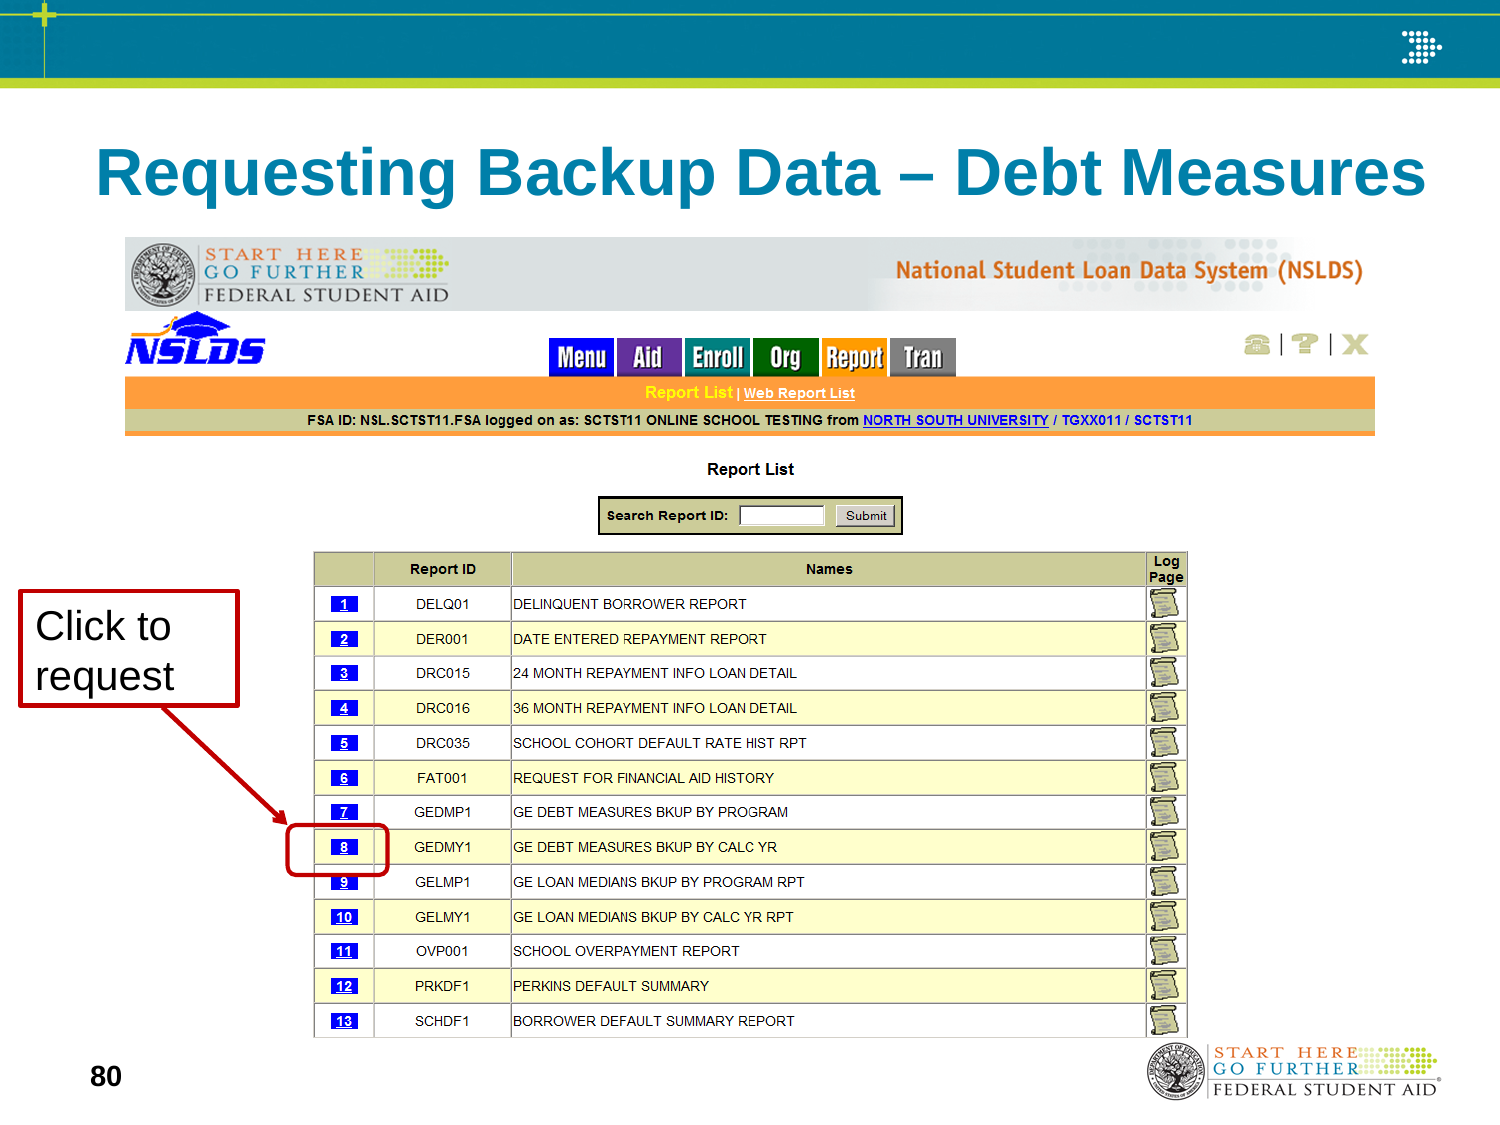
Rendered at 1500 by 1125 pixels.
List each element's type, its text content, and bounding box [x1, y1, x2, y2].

text_box Click to request [20, 591, 119, 706]
picture [1424, 32, 1428, 42]
title Requesting Backup Data – Debt Measures [56, 112, 1444, 226]
picture [0, 3, 1500, 26]
slide_number 80 [74, 1049, 388, 1125]
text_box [162, 706, 288, 826]
picture [0, 78, 1500, 1125]
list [124, 237, 1376, 1038]
